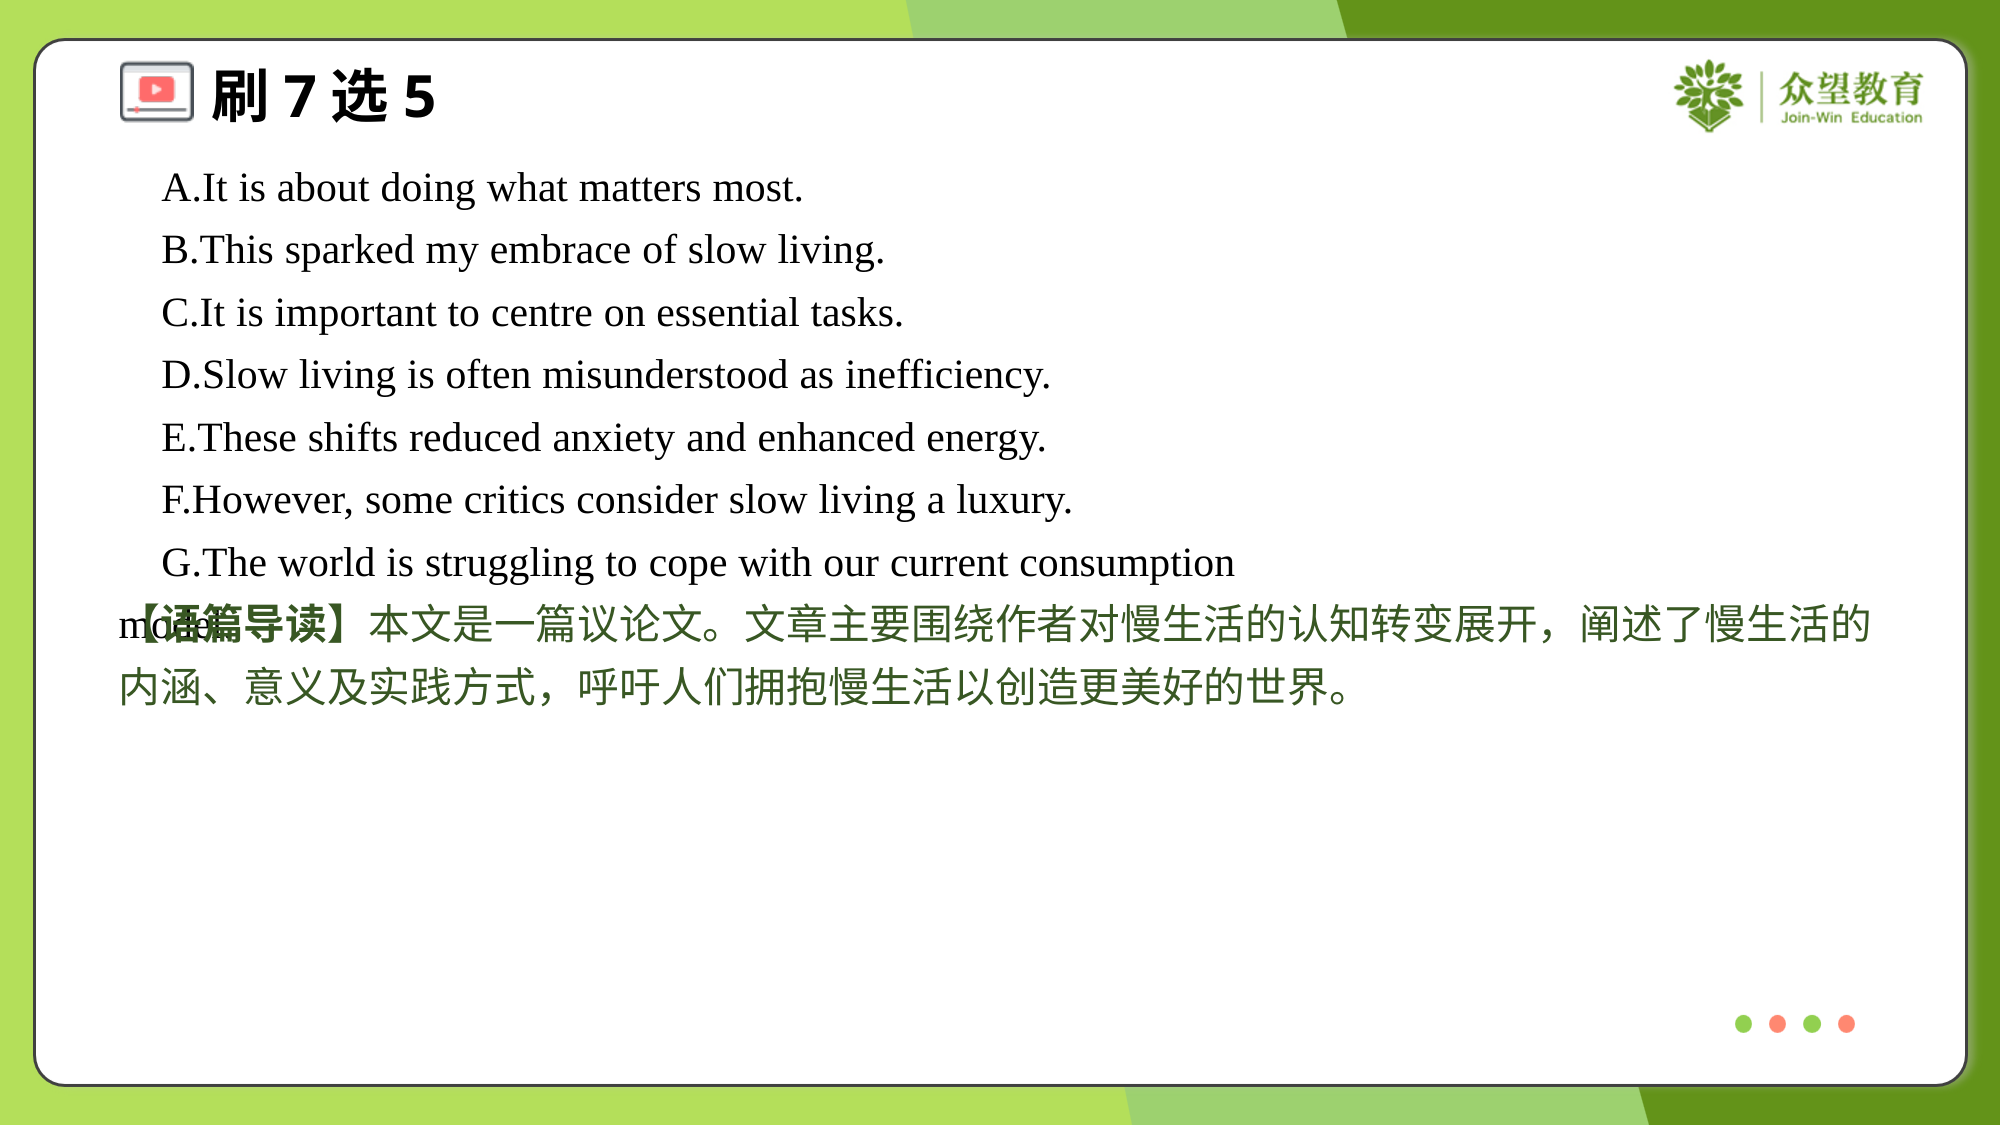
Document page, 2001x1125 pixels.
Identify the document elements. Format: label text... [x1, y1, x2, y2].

text_box A.It is about doing what matters most. B.This sparked my embrace of slow living. C.It is important to centre on essential tasks. D.Slow living is often misunderstood as inefficiency. E.These shifts reduced anxiety and enhanced energy. F.However, some critics consider slow living a luxury. G.The world is struggling to cope with our current consumption model.#7 [118, 146, 1883, 579]
text_box 【语篇导读】本文是一篇议论文。文章主要围绕作者对慢生活的认知转变展开，阐述了慢生活的内涵、意义及实践方式，呼吁人们拥抱慢生活以创造更美好的世界。 [118, 585, 1883, 706]
picture [0, 0, 2000, 1125]
